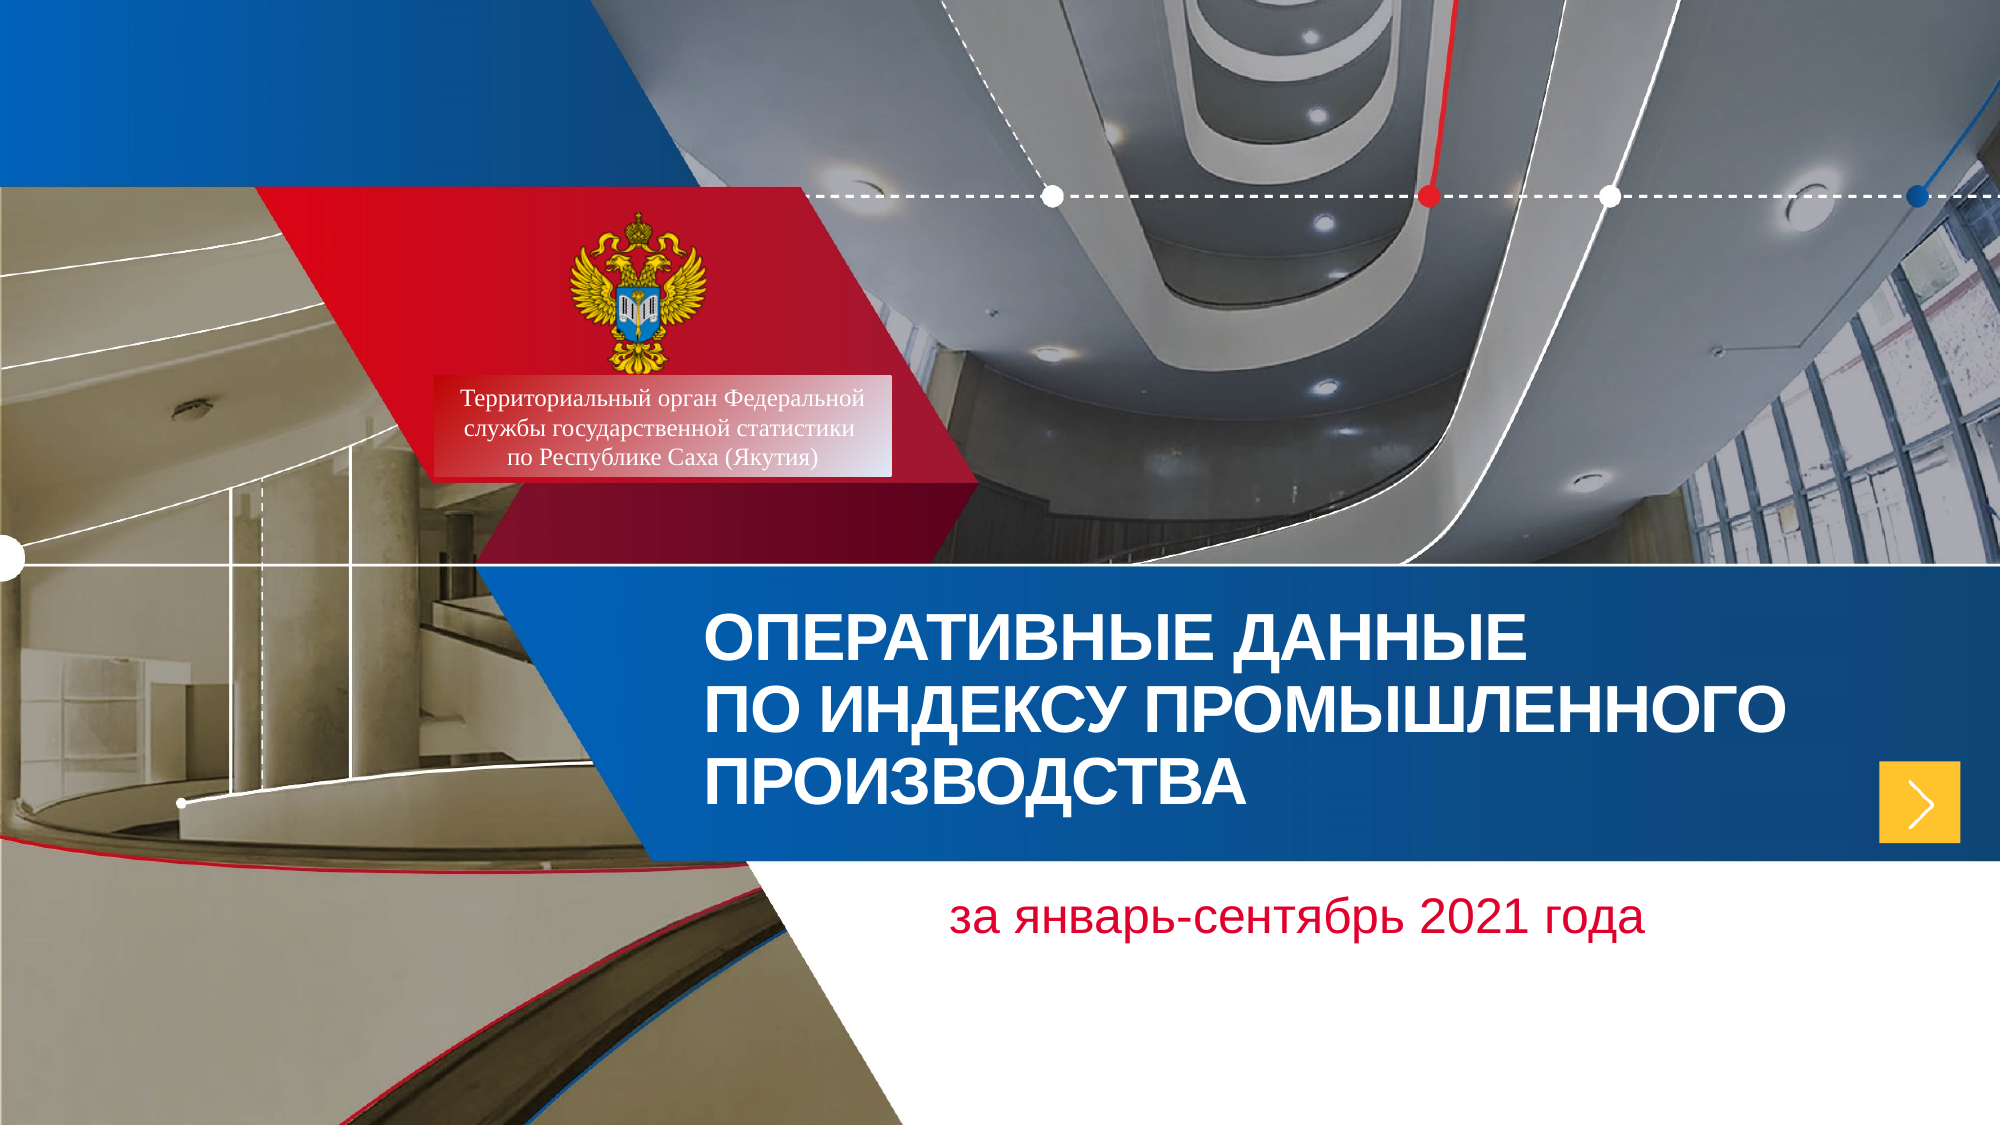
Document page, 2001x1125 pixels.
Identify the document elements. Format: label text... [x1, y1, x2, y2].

list ОПЕРАТИВНЫЕ ДАННЫЕ ПО ИНДЕКСУ ПРОМЫШЛЕННОГО ПРОИЗВОДСТВА [688, 595, 2000, 830]
list за январь-сентябрь 2021 года [949, 888, 1771, 946]
picture [0, 0, 2000, 1125]
text_box Территориальный орган Федеральной службы государственной статистики по Республике Саха (Якутия) [433, 374, 892, 478]
